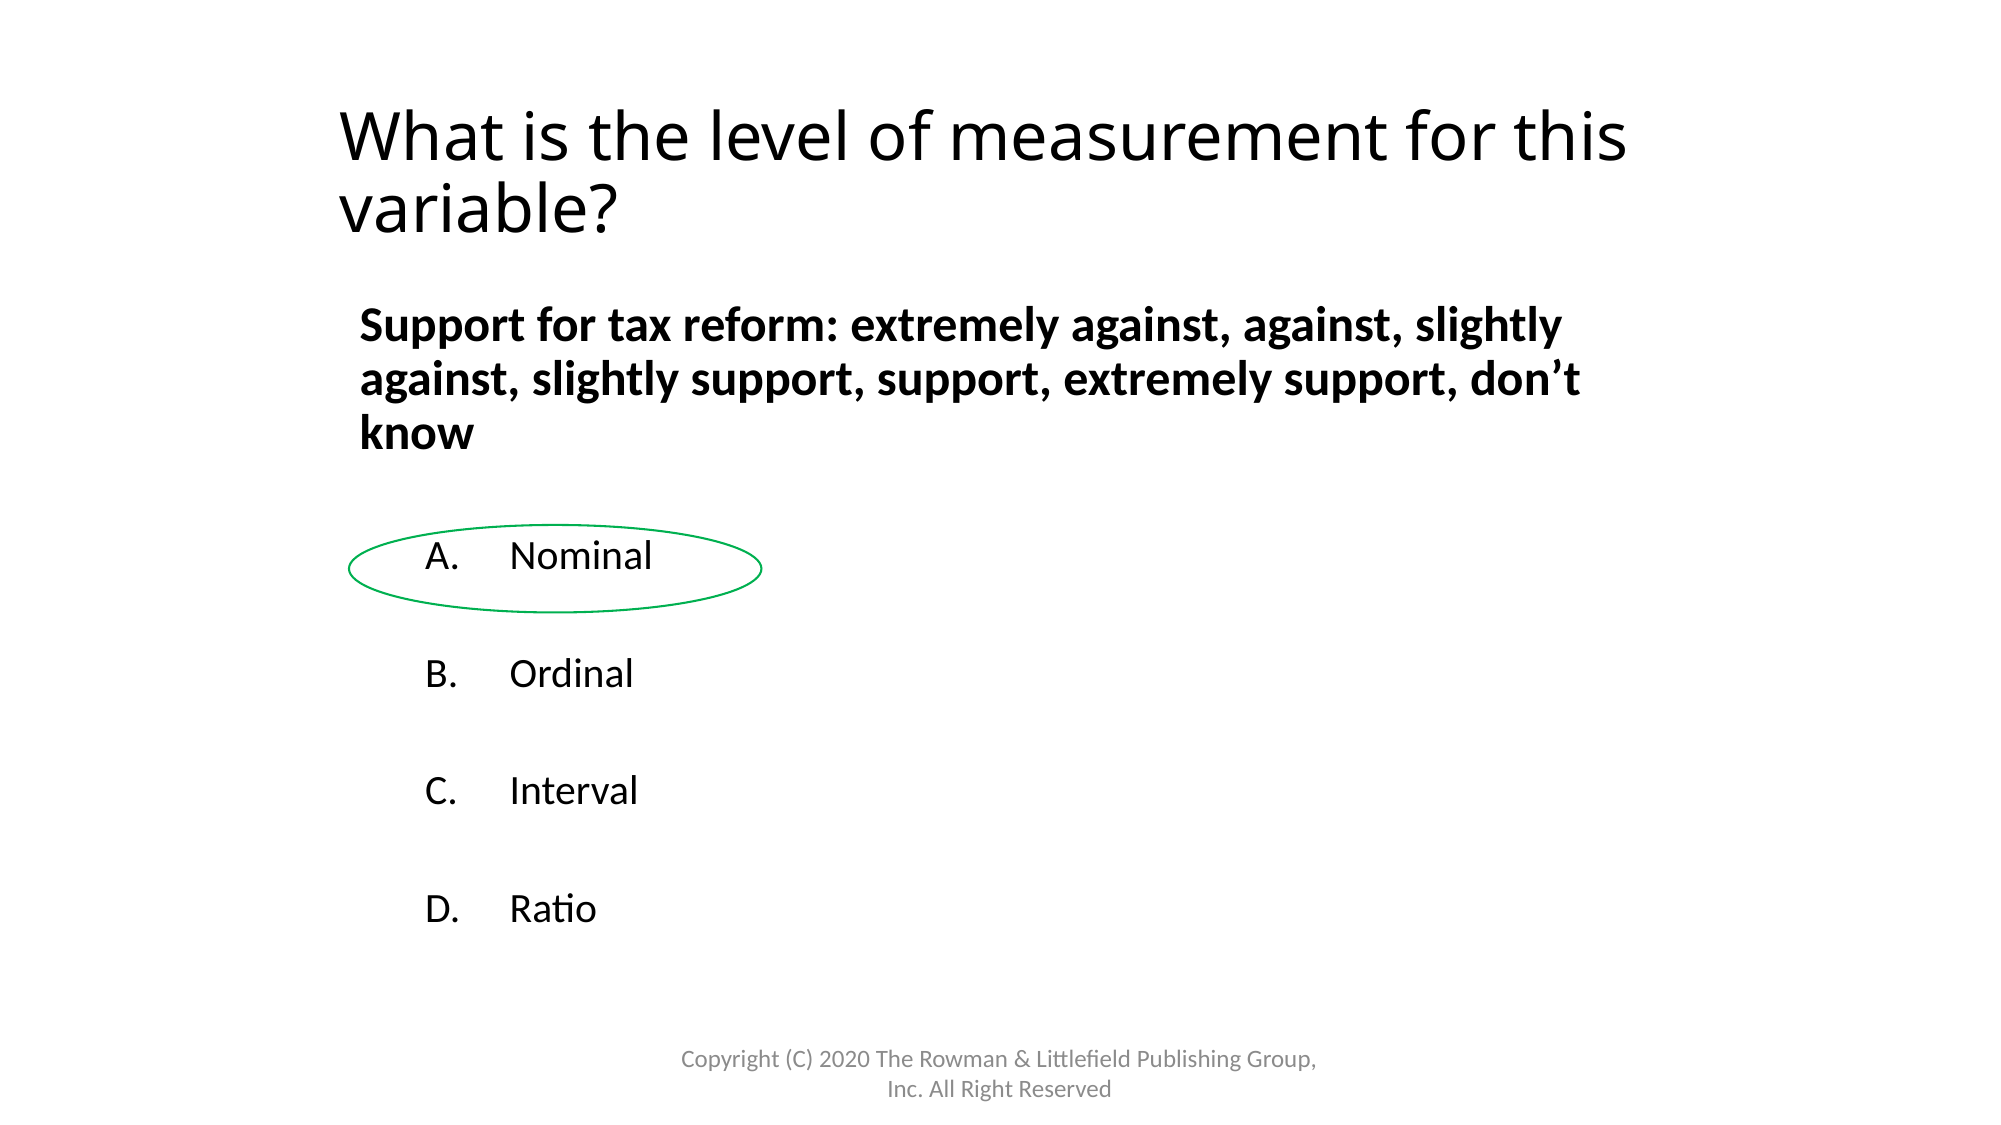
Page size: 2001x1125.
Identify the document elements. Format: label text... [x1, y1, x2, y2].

title What is the level of measurement for this variable? [324, 80, 1675, 269]
text_box [347, 523, 763, 614]
footer Copyright (C) 2020 The Rowman & Littlefield Publishing Group, Inc. All Right Reserved [662, 1042, 1338, 1103]
list Support for tax reform: extremely against, against, slightly against, slightly support, support, extremely support, don’t know Nominal Ordinal Interval Ratio [344, 291, 1695, 1034]
